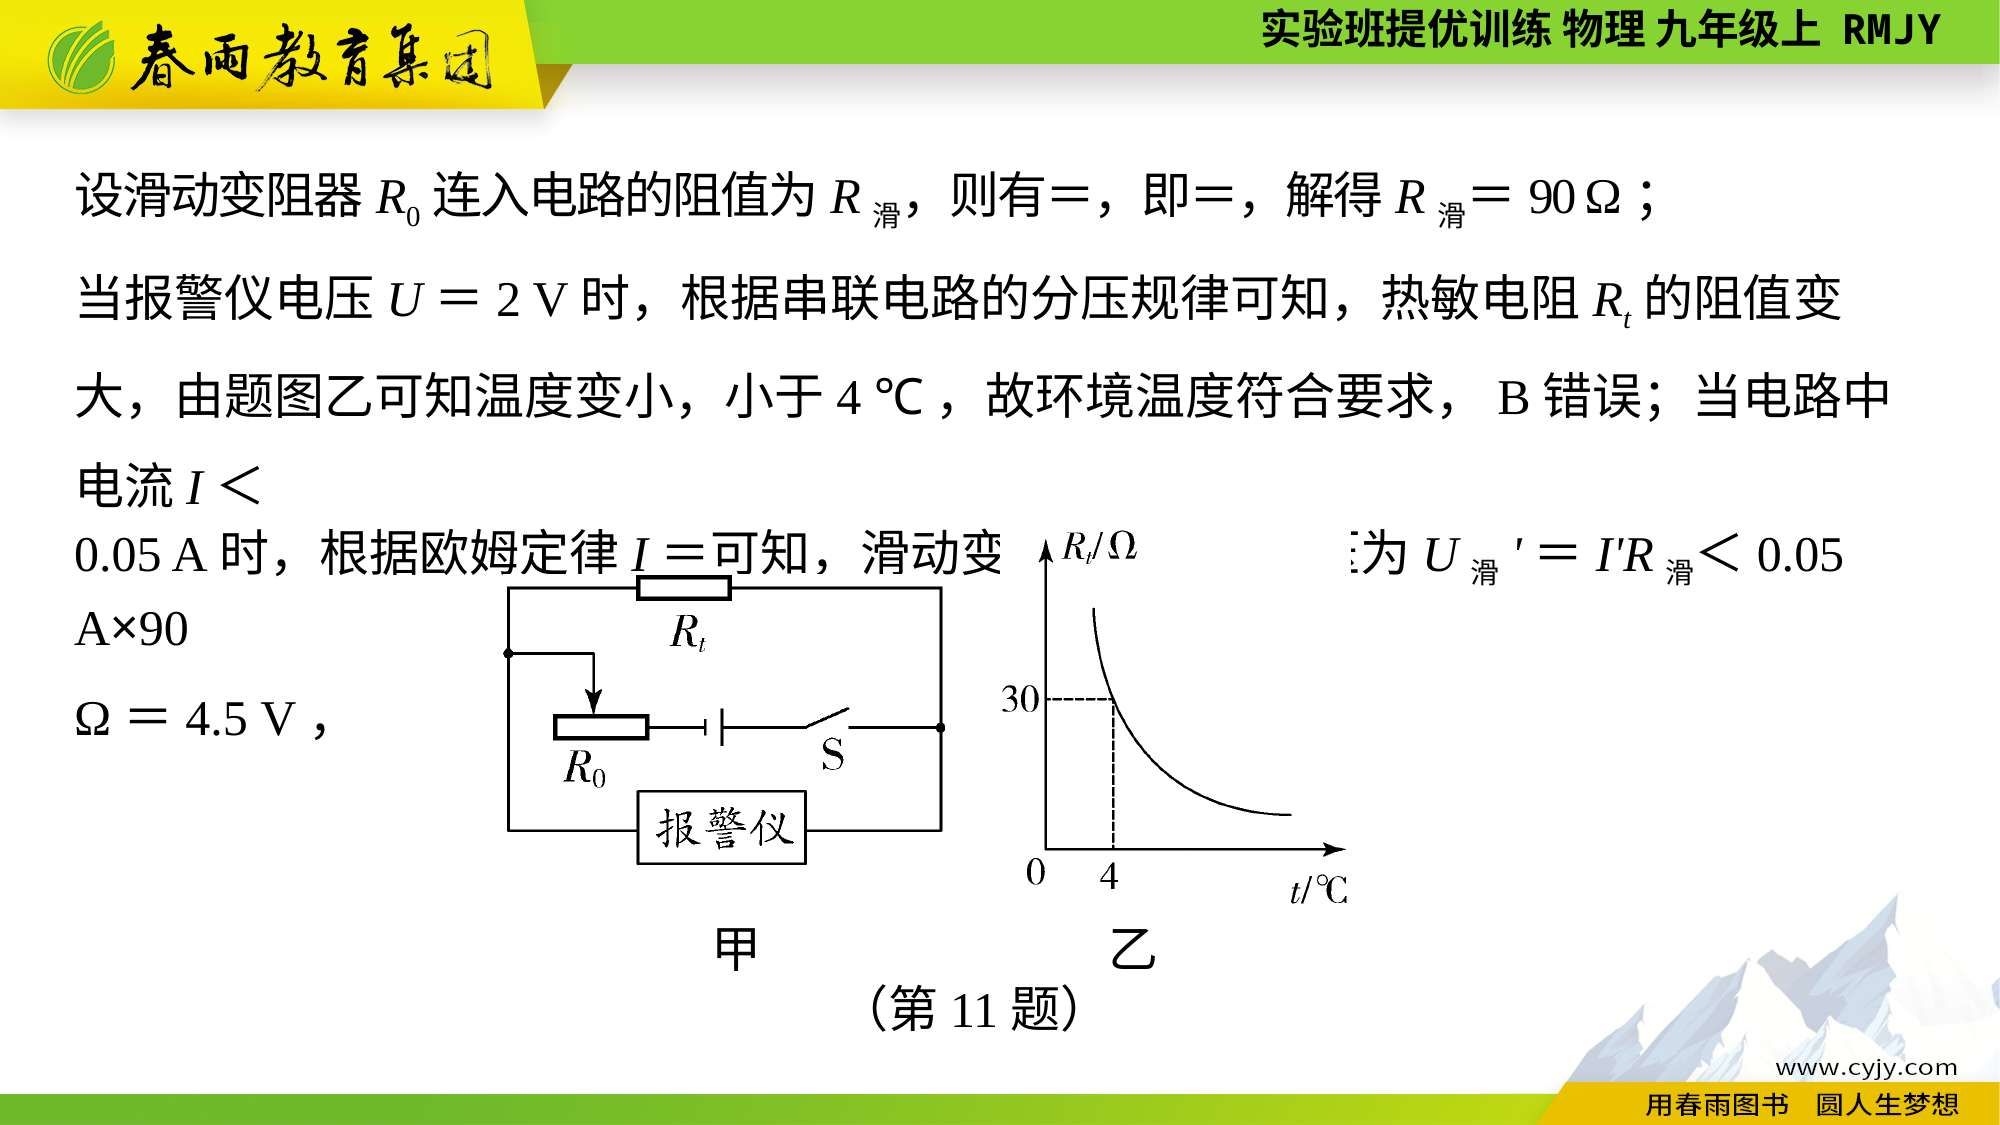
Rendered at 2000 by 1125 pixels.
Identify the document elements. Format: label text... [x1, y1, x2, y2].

picture [0, 0, 2000, 1125]
text_box 甲 乙 （第11题） [696, 910, 1252, 1046]
